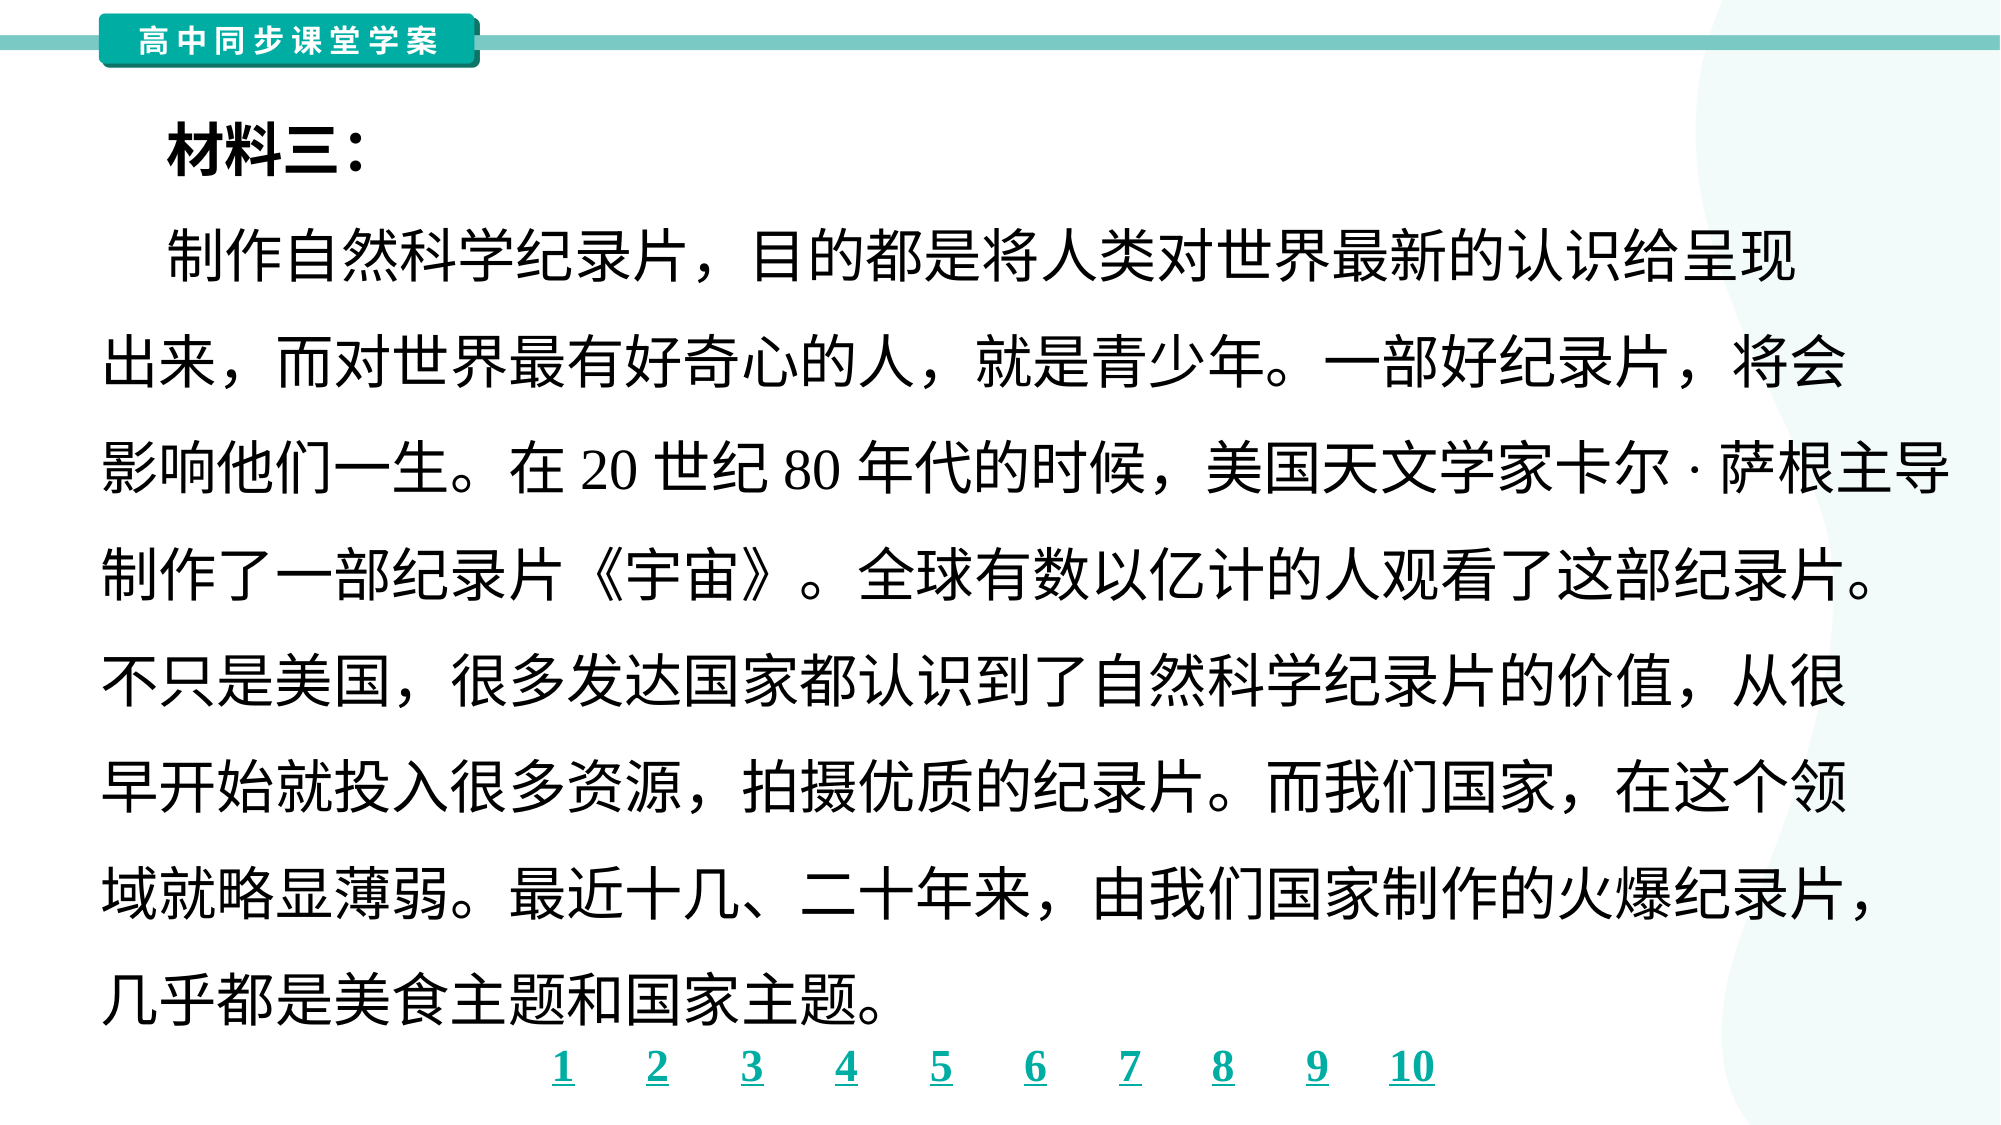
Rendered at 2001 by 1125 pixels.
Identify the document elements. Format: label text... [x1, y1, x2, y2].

picture [0, 0, 2000, 1125]
text_box 材料三： 制作自然科学纪录片，目的都是将人类对世界最新的认识给呈现 出来，而对世界最有好奇心的人，就是青少年。一部好纪录片，将会 影响他们一生。在20世纪80年代的时候，美国天文学家卡尔·萨根主导 制作了一部纪录片《宇宙》。全球有数以亿计的人观看了这部纪录片。 不只是美国，很多发达国家都认识到了自然科学纪录片的价值，从很 早开始就投入很多资源，拍摄优质的纪录片。而我们国家，在这个领 域就略显薄弱。最近十几、二十年来，由我们国家制作的火爆纪录片， 几乎都是美食主题和国家主题。 [100, 76, 1899, 1033]
